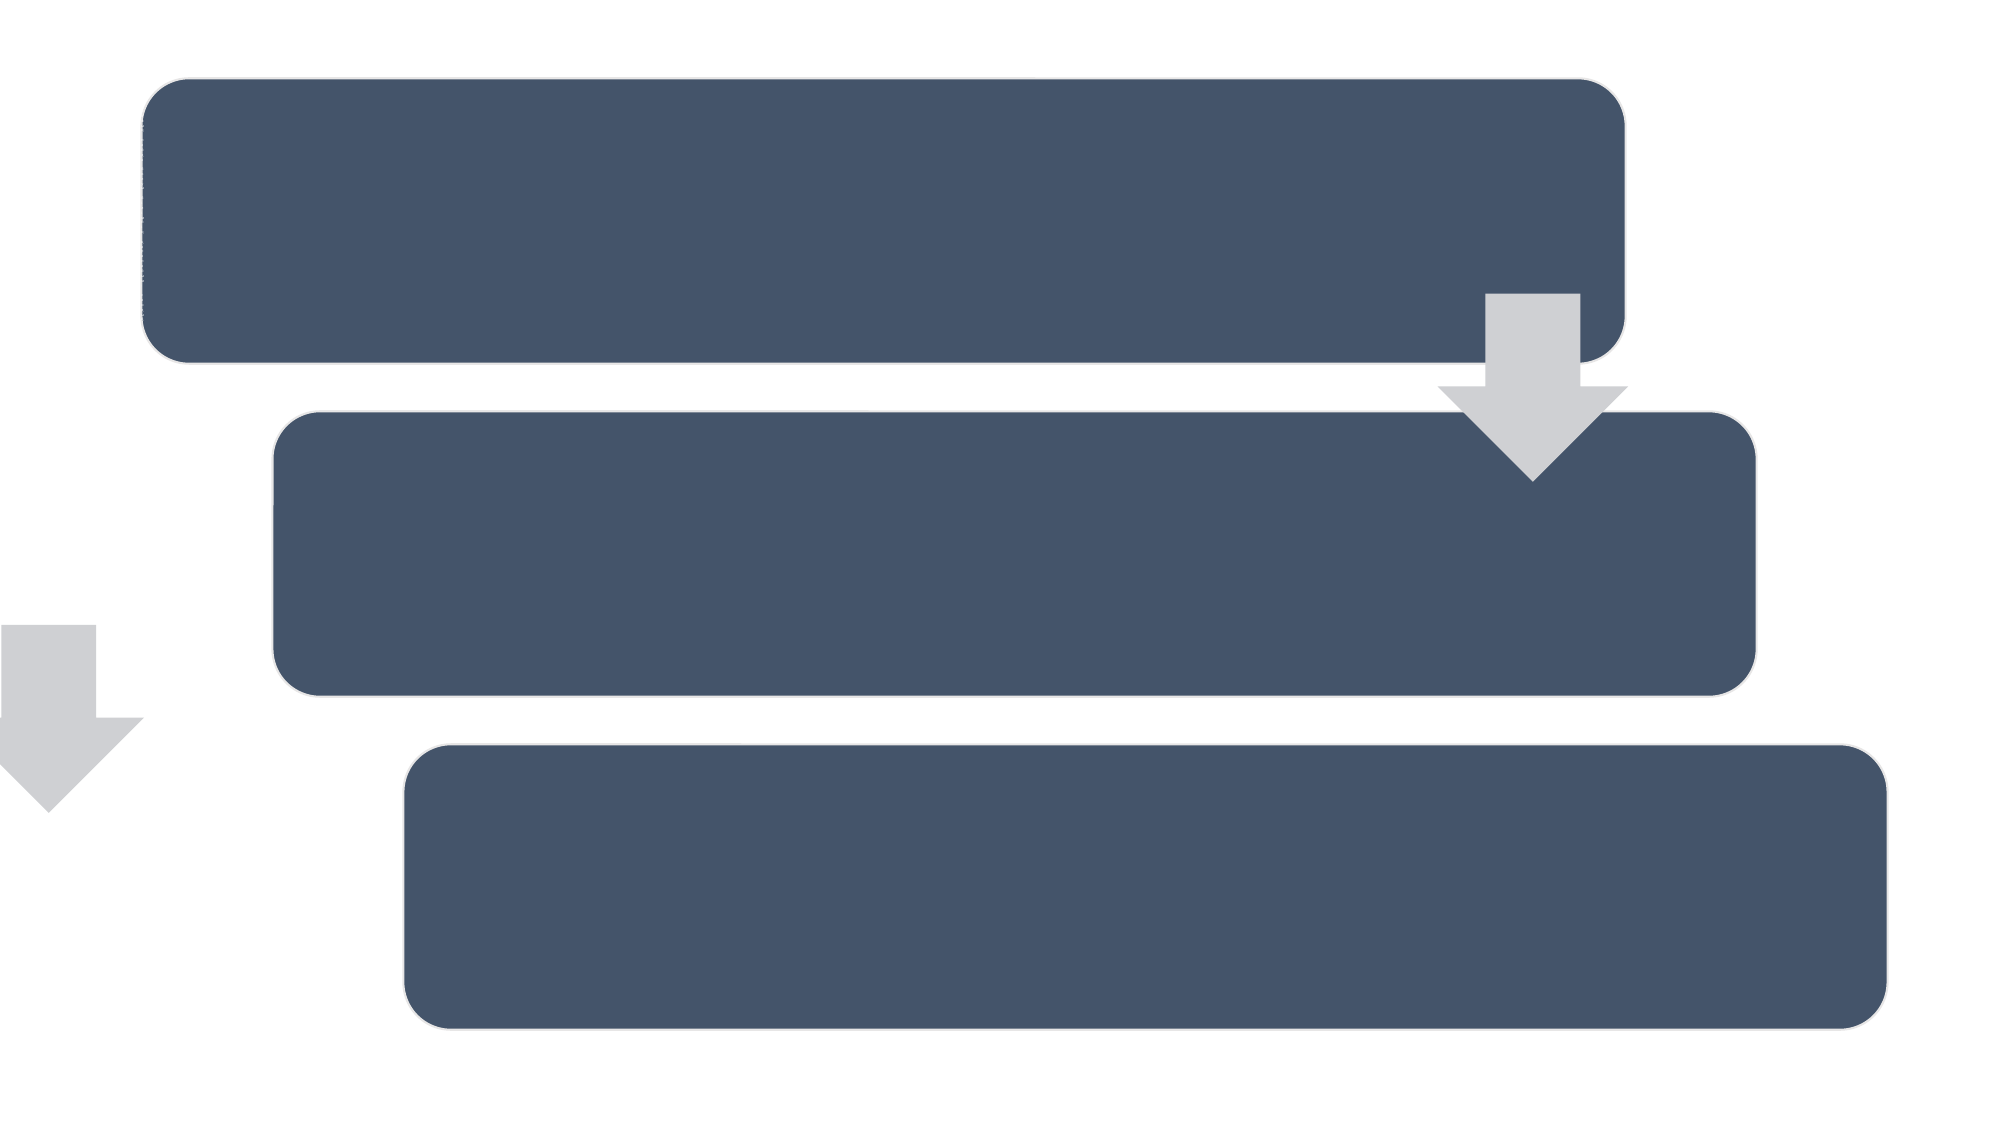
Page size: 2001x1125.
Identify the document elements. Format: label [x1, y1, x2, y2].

list [141, 78, 1888, 1030]
